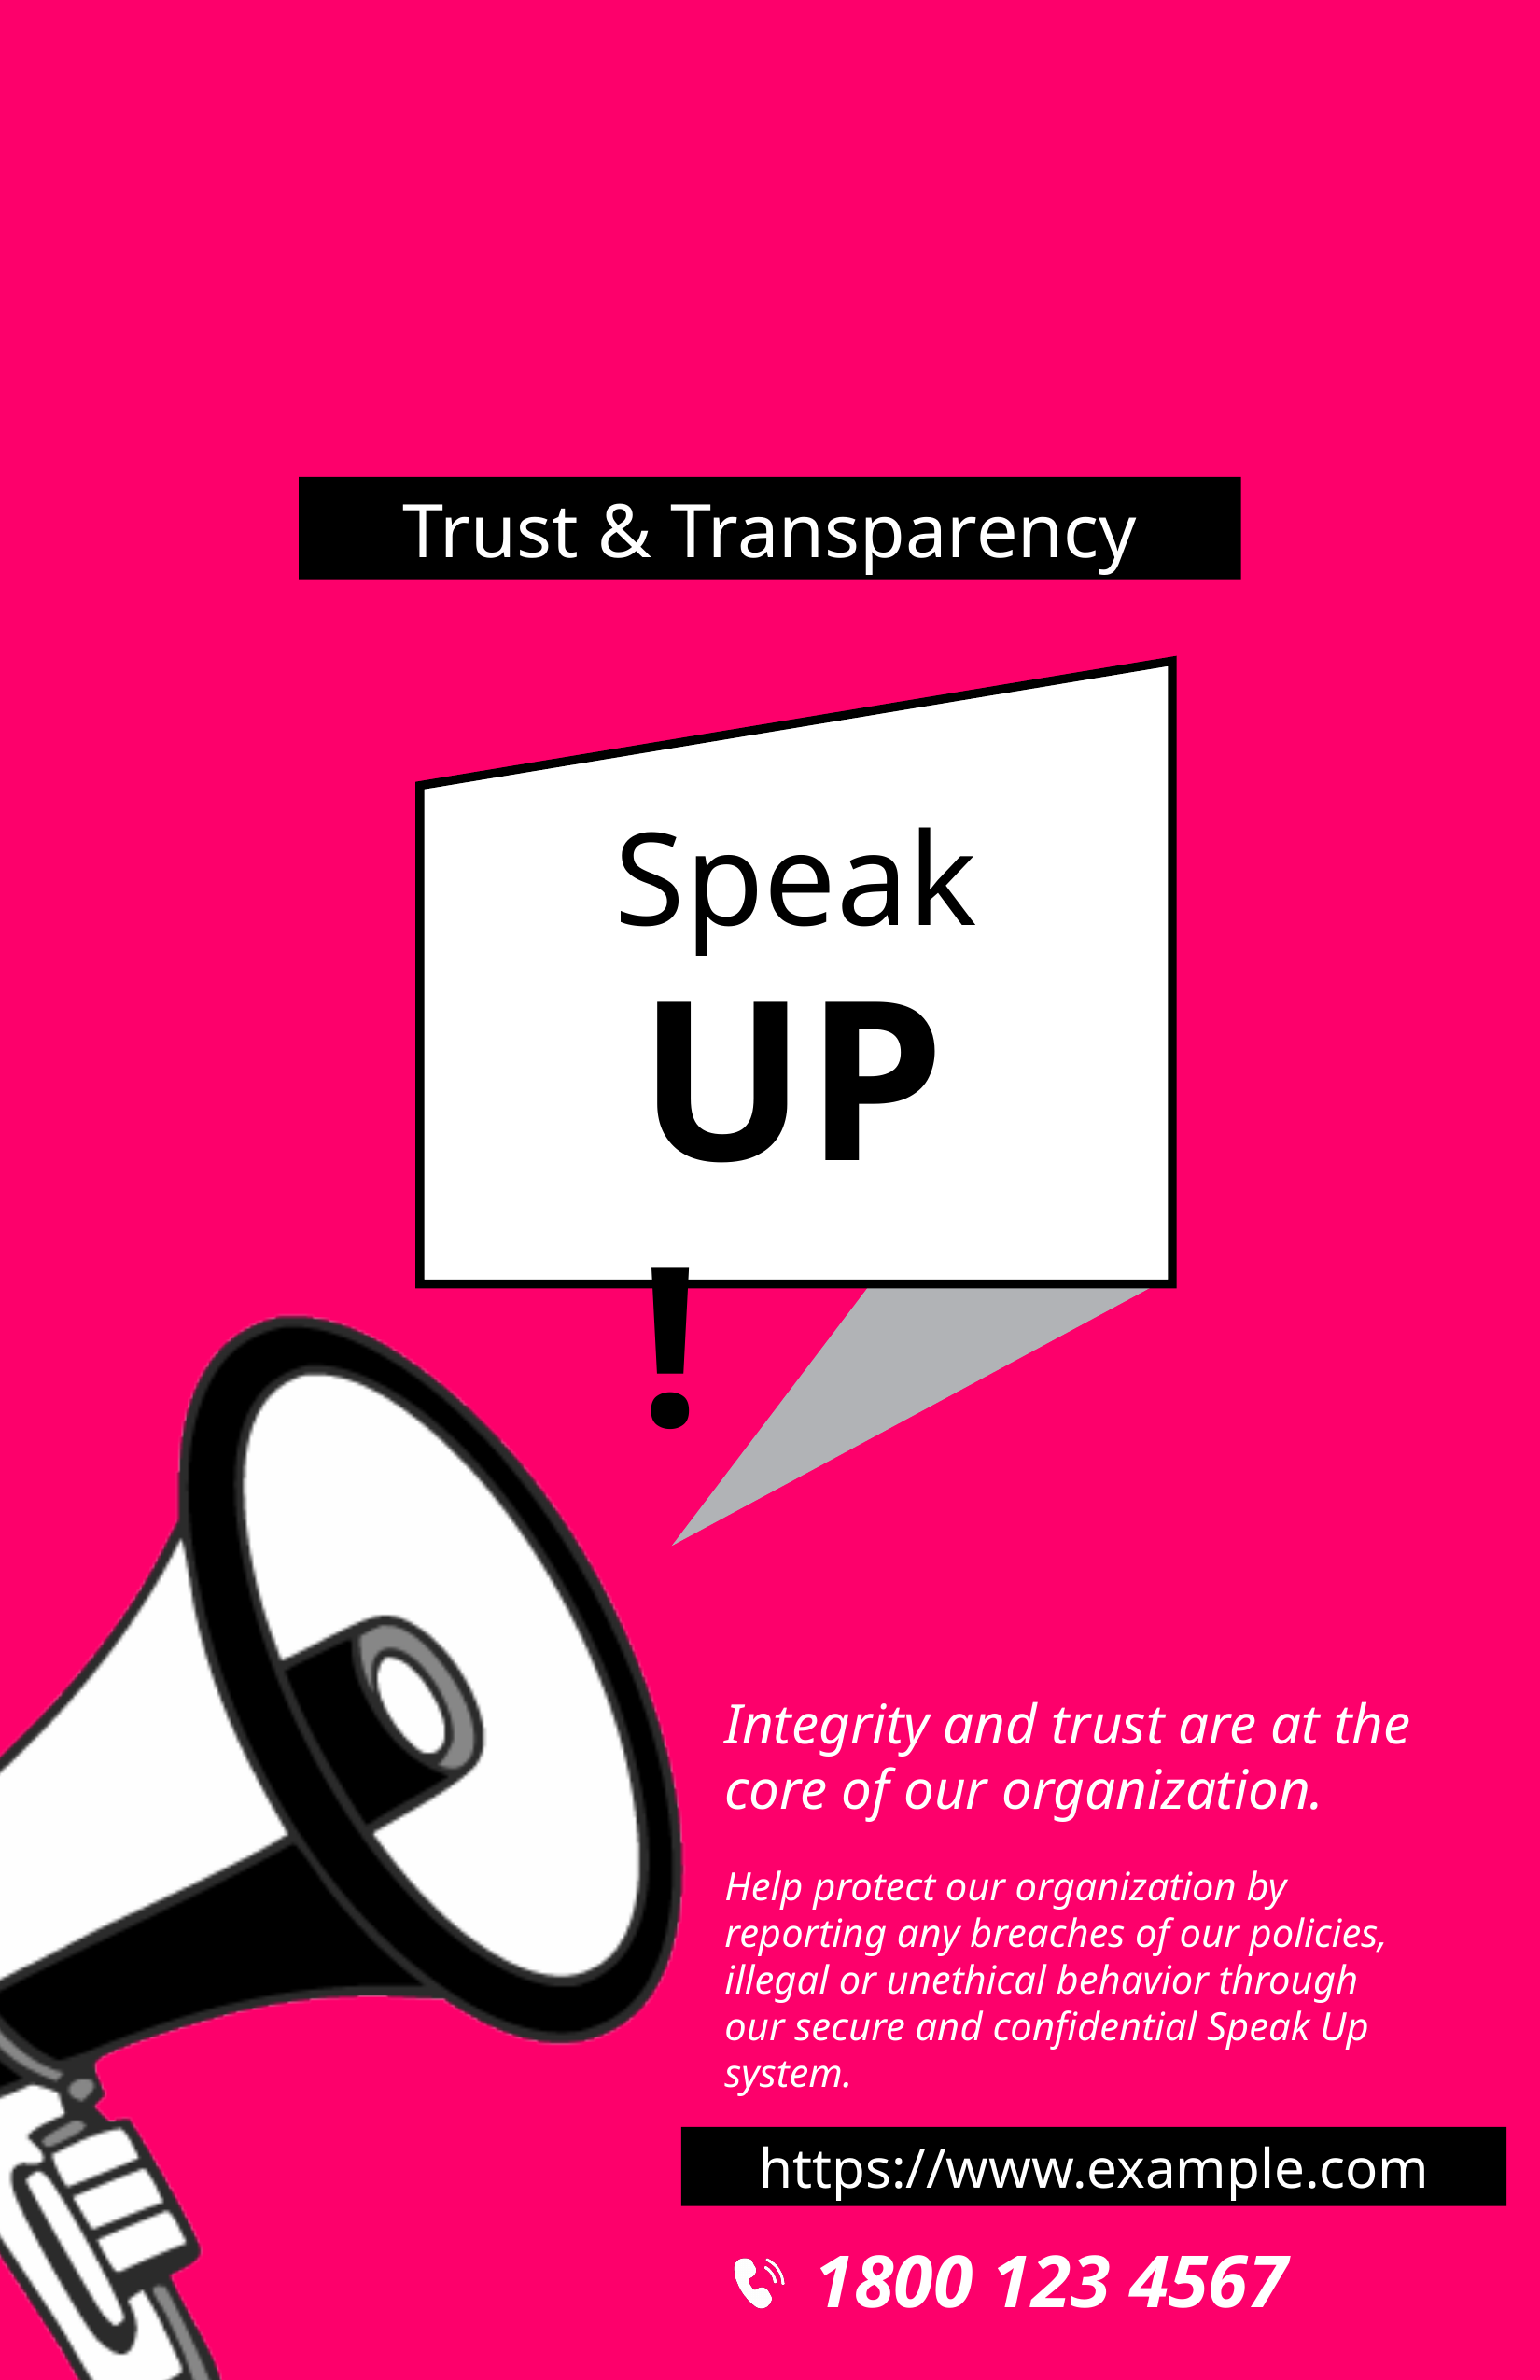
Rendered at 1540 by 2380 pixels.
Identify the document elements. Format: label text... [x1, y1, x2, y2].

text_box UP! [624, 931, 1020, 1211]
text_box 1800 123 4567 [1095, 2229, 1367, 2330]
text_box [418, 659, 1174, 1286]
text_box Speak [585, 790, 1007, 959]
text_box Integrity and trust are at the core of our organization. Help protect our organization by reporting any breaches of our policies, illegal or unethical behavior through our secure and confidential Speak Up system. [1095, 1682, 1430, 2103]
text_box [1095, 1286, 1157, 1320]
picture [0, 1211, 1095, 2380]
text_box Trust & Transparency [299, 476, 1241, 580]
text_box https://www.example.com [1095, 2126, 1507, 2206]
